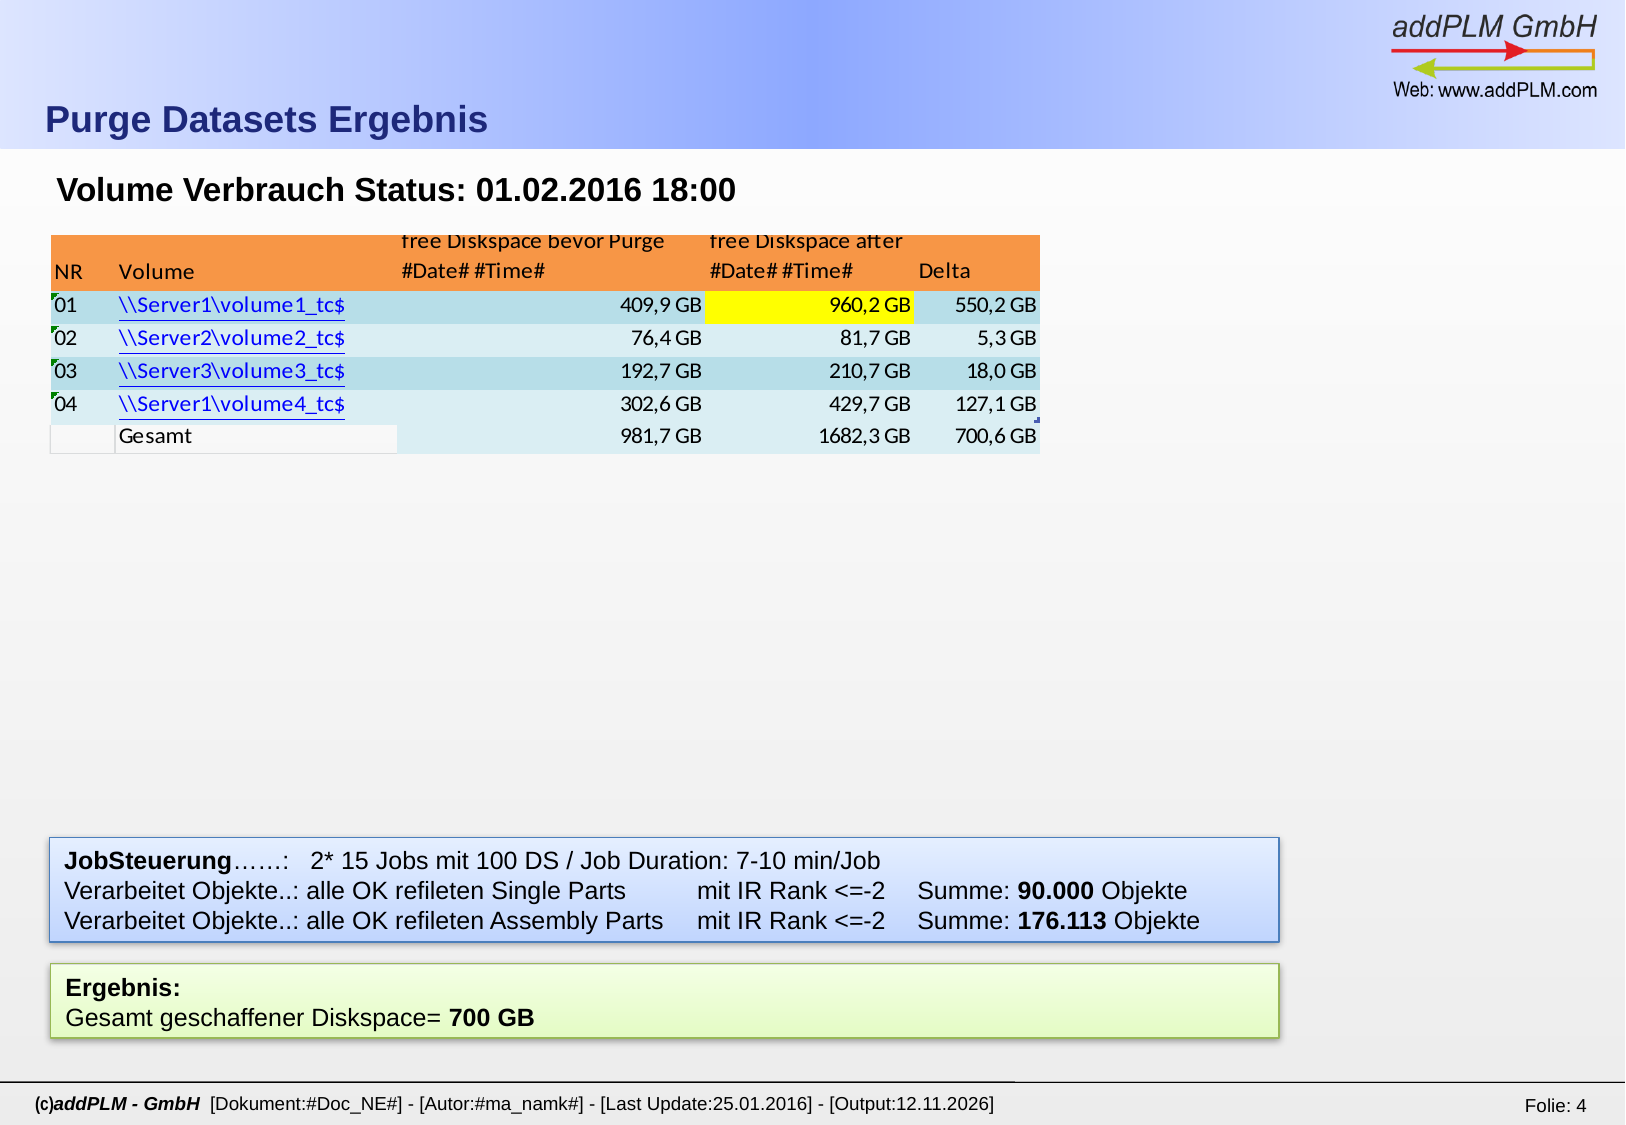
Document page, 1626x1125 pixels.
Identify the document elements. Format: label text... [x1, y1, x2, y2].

text_box JobSteuerung……: 2* 15 Jobs mit 100 DS / Job Duration: 7-10 min/Job Verarbeitet Objekte..: alle OK refileten Single Parts mit IR Rank <=-2 Summe: 90.000 Objekte Verarbeitet Objekte..: alle OK refileten Assembly Parts mit IR Rank <=-2 Summe: 176.113 Objekte [49, 837, 1280, 943]
list Volume Verbrauch Status: 01.02.2016 18:00 [41, 160, 1417, 217]
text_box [49, 233, 1042, 455]
picture [1391, 14, 1597, 97]
title Purge Datasets Ergebnis [45, 67, 1586, 141]
text_box Ergebnis: Gesamt geschaffener Diskspace= 700 GB [50, 963, 1280, 1039]
